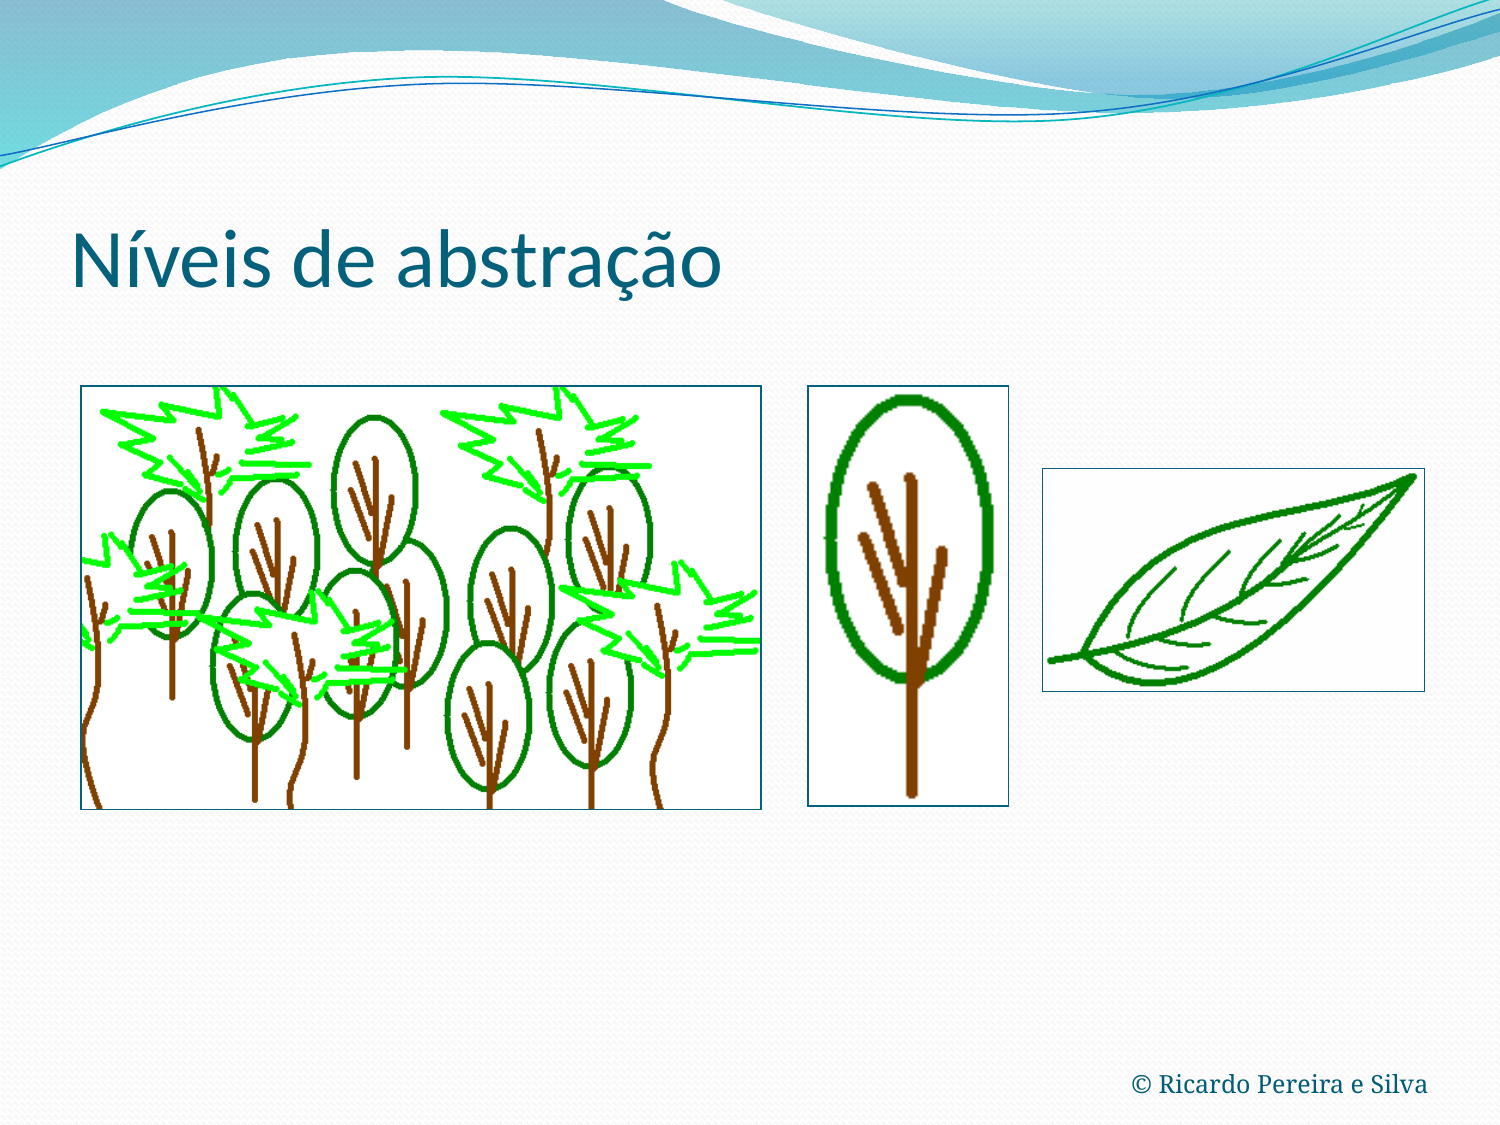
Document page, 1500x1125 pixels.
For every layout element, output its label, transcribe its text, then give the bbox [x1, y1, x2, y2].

footer © Ricardo Pereira e Silva [1101, 1042, 1429, 1103]
picture [1044, 470, 1423, 690]
picture [83, 388, 759, 808]
title Níveis de abstração [70, 117, 1421, 305]
picture [810, 388, 1007, 804]
